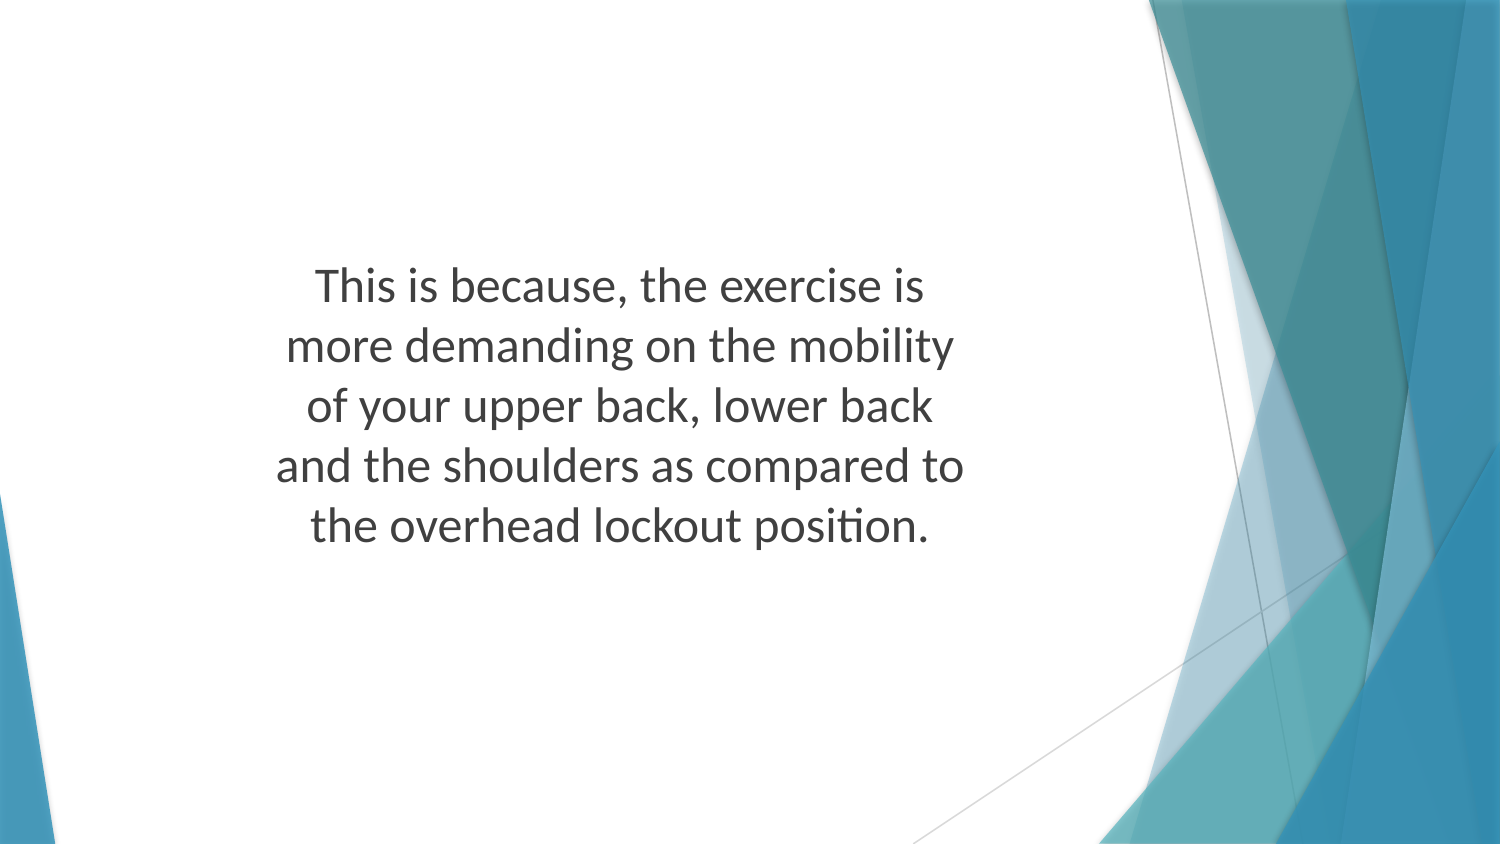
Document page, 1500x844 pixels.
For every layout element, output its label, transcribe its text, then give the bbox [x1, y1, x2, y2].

list This is because, the exercise is more demanding on the mobility of your upper back, lower back and the shoulders as compared to the overhead lockout position. [253, 244, 987, 599]
